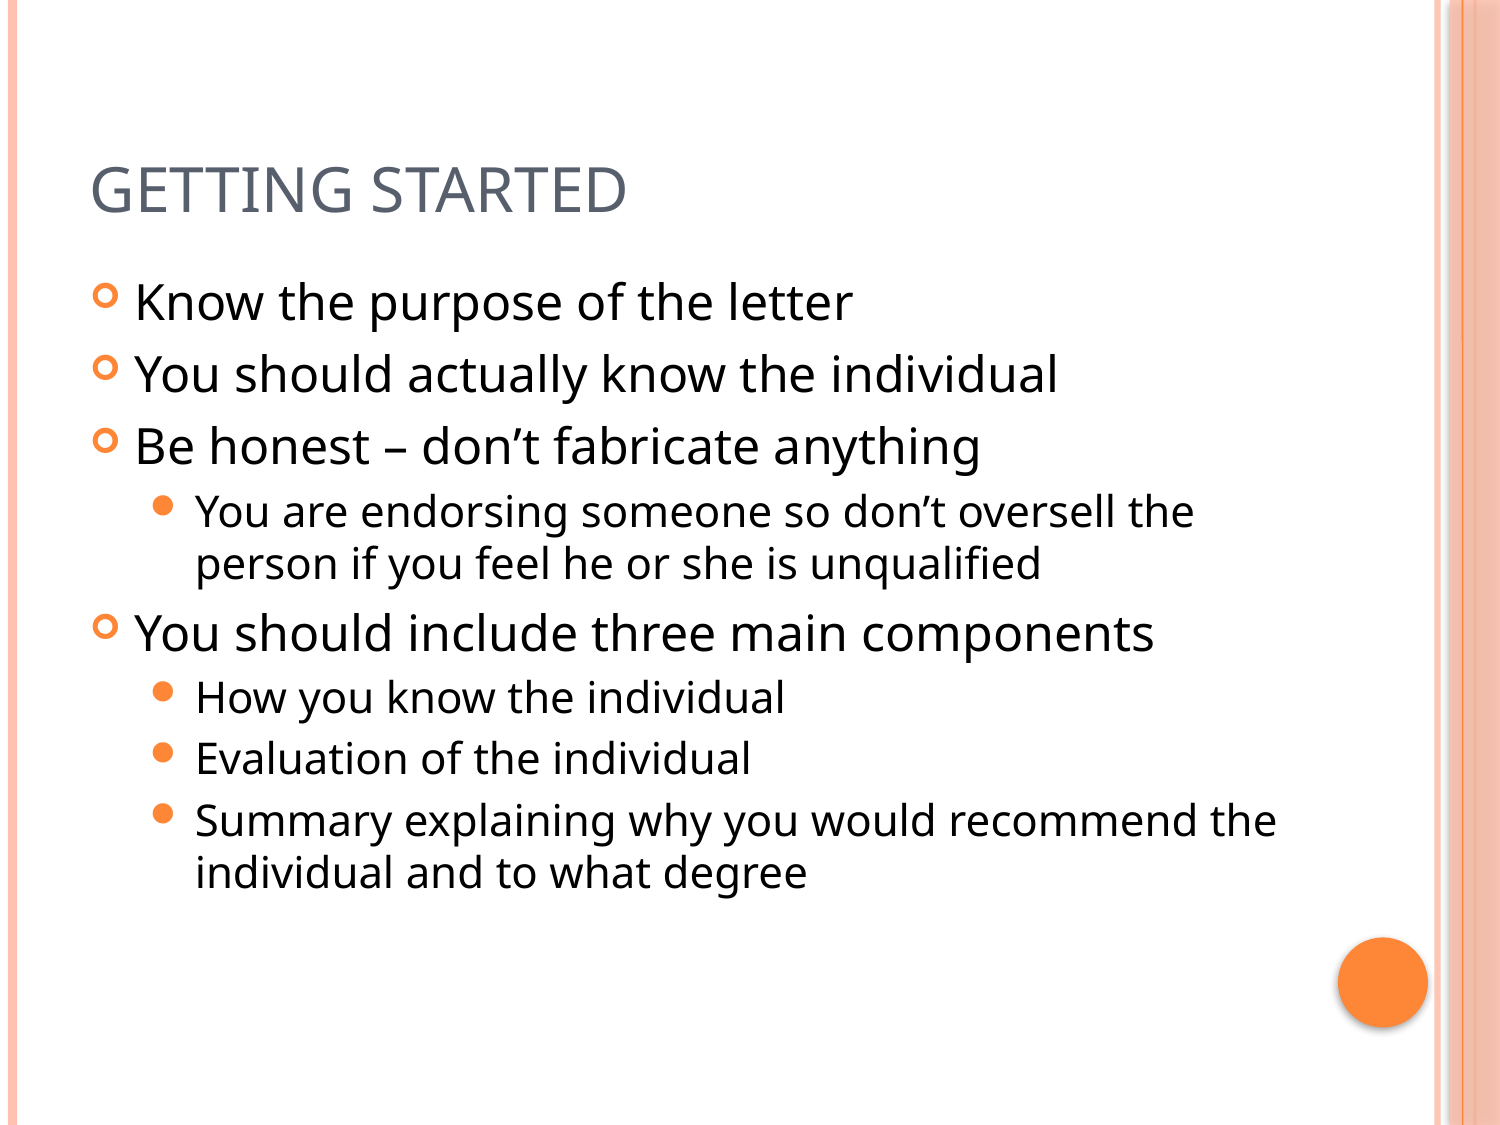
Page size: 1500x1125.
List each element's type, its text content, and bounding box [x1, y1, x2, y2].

title Getting Started [75, 45, 1300, 233]
list Know the purpose of the letter You should actually know the individual Be honest – don’t fabricate anything You are endorsing someone so don’t oversell the person if you feel he or she is unqualified You should include three main components How you know the individual Evaluation of the individual Summary explaining why you would recommend the individual and to what degree [75, 262, 1300, 1062]
